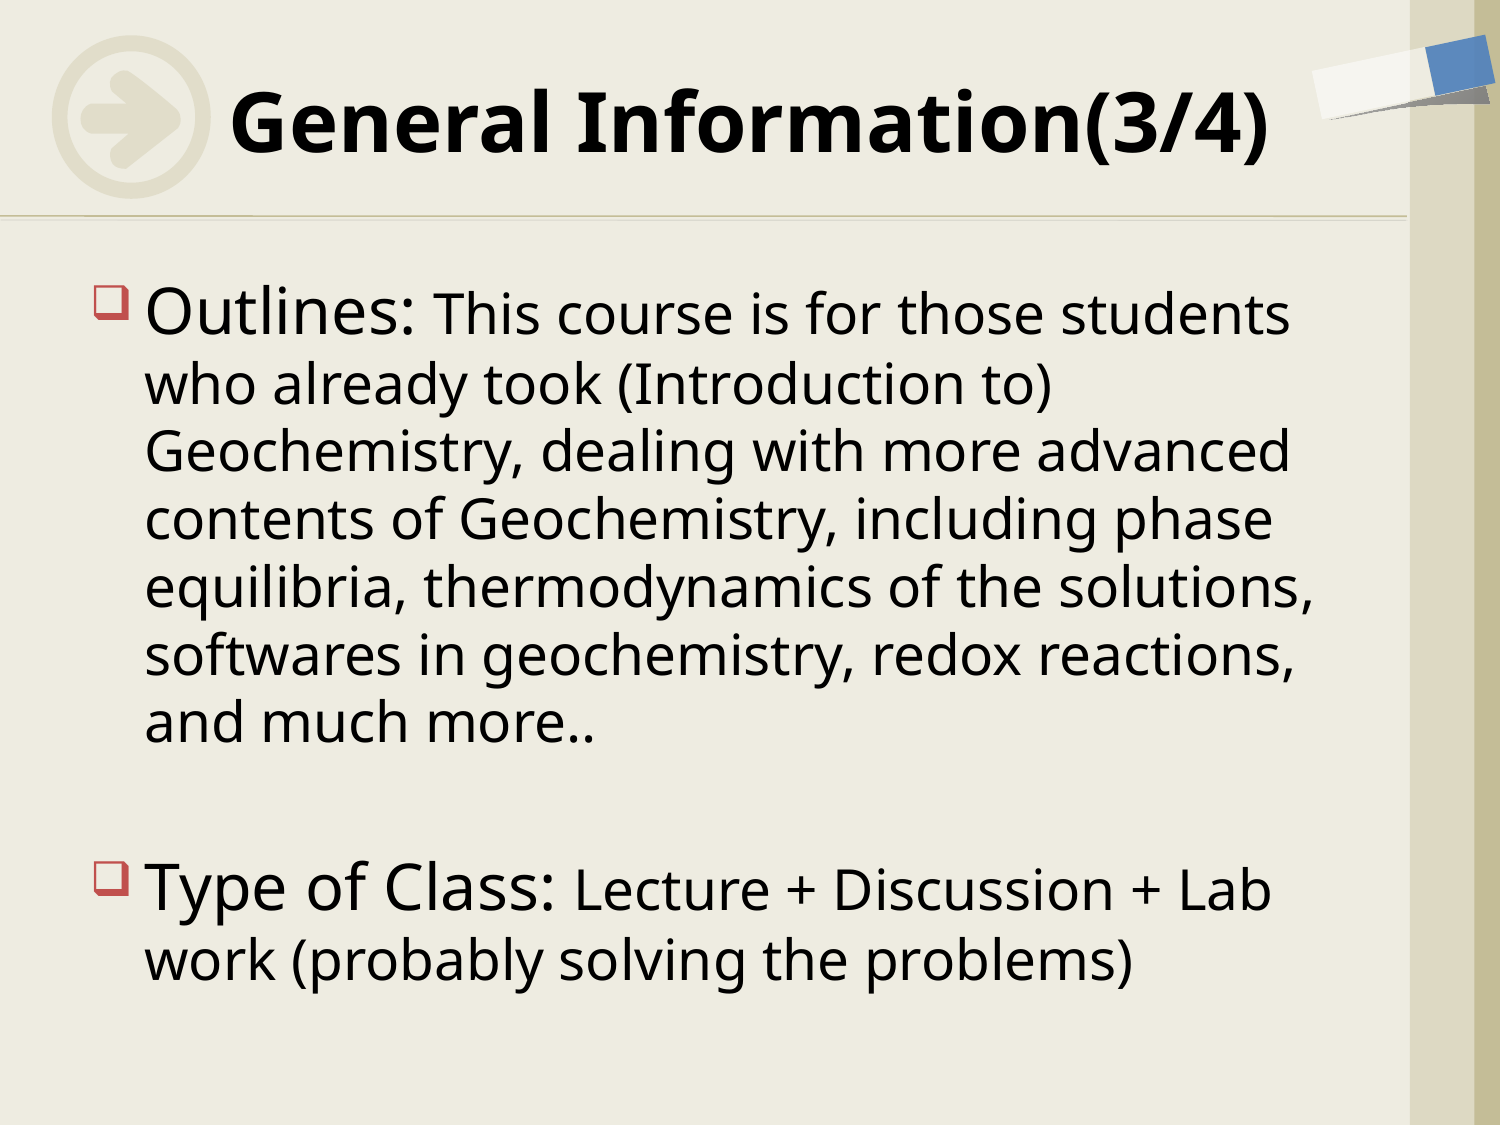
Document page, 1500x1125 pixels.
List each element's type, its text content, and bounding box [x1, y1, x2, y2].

title General Information(3/4) [75, 24, 1425, 213]
list Outlines: This course is for those students who already took (Introduction to) Geochemistry, dealing with more advanced contents of Geochemistry, including phase equilibria, thermodynamics of the solutions, softwares in geochemistry, redox reactions, and much more.. Type of Class: Lecture + Discussion + Lab work (probably solving the problems) [75, 262, 1406, 1005]
